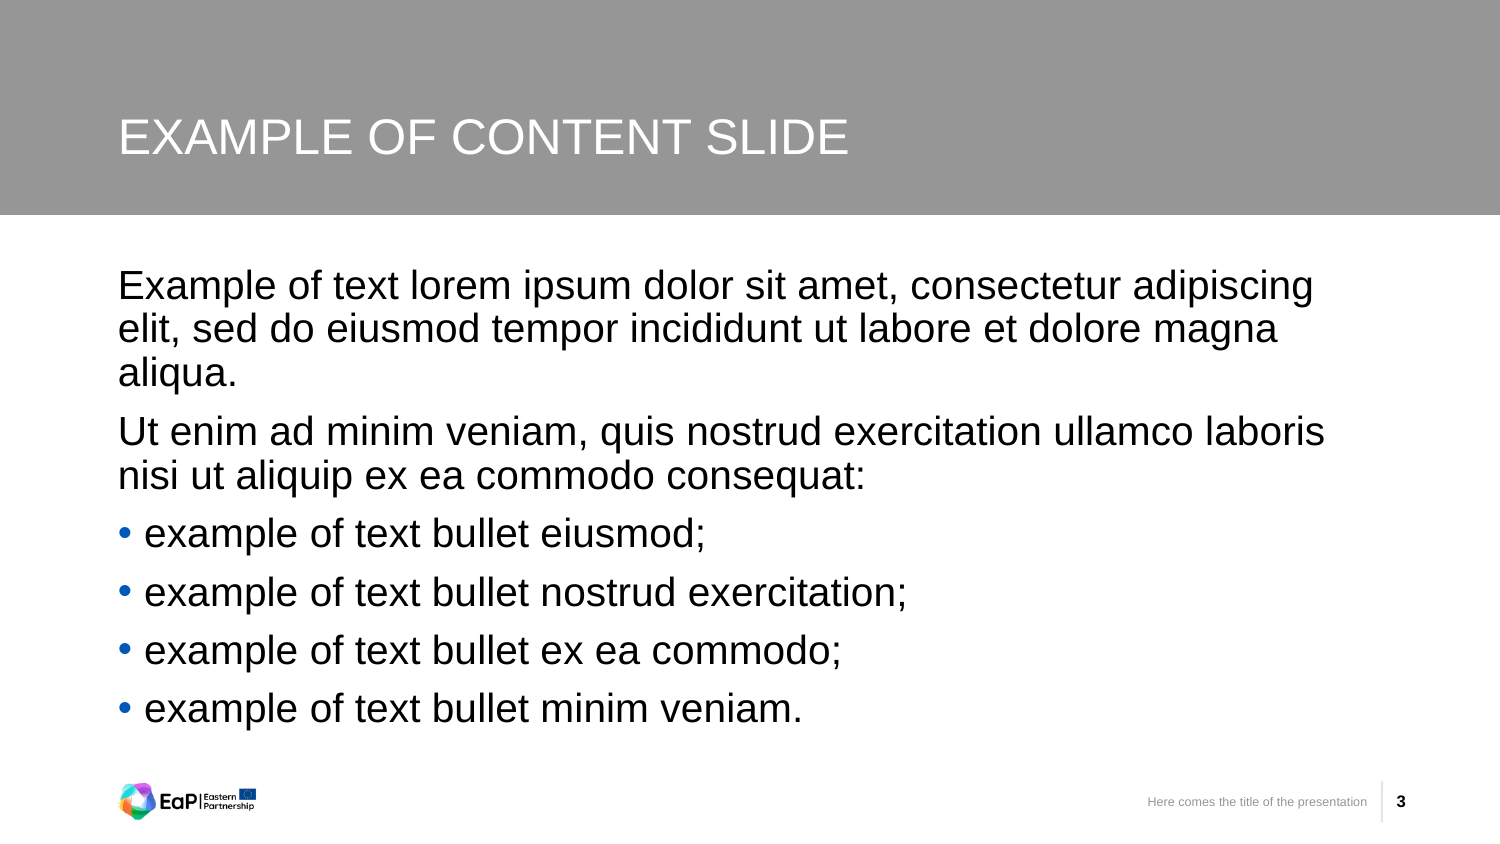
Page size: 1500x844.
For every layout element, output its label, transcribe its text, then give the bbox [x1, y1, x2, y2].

picture [101, 771, 273, 831]
list Example of text lorem ipsum dolor sit amet, consectetur adipiscing elit, sed do eiusmod tempor incididunt ut labore et dolore magna aliqua. Ut enim ad minim veniam, quis nostrud exercitation ullamco laboris nisi ut aliquip ex ea commodo consequat: example of text bullet eiusmod; example of text bullet nostrud exercitation; example of text bullet ex ea commodo; example of text bullet minim veniam. [117, 256, 1382, 741]
title Example of content slide [117, 61, 1382, 216]
